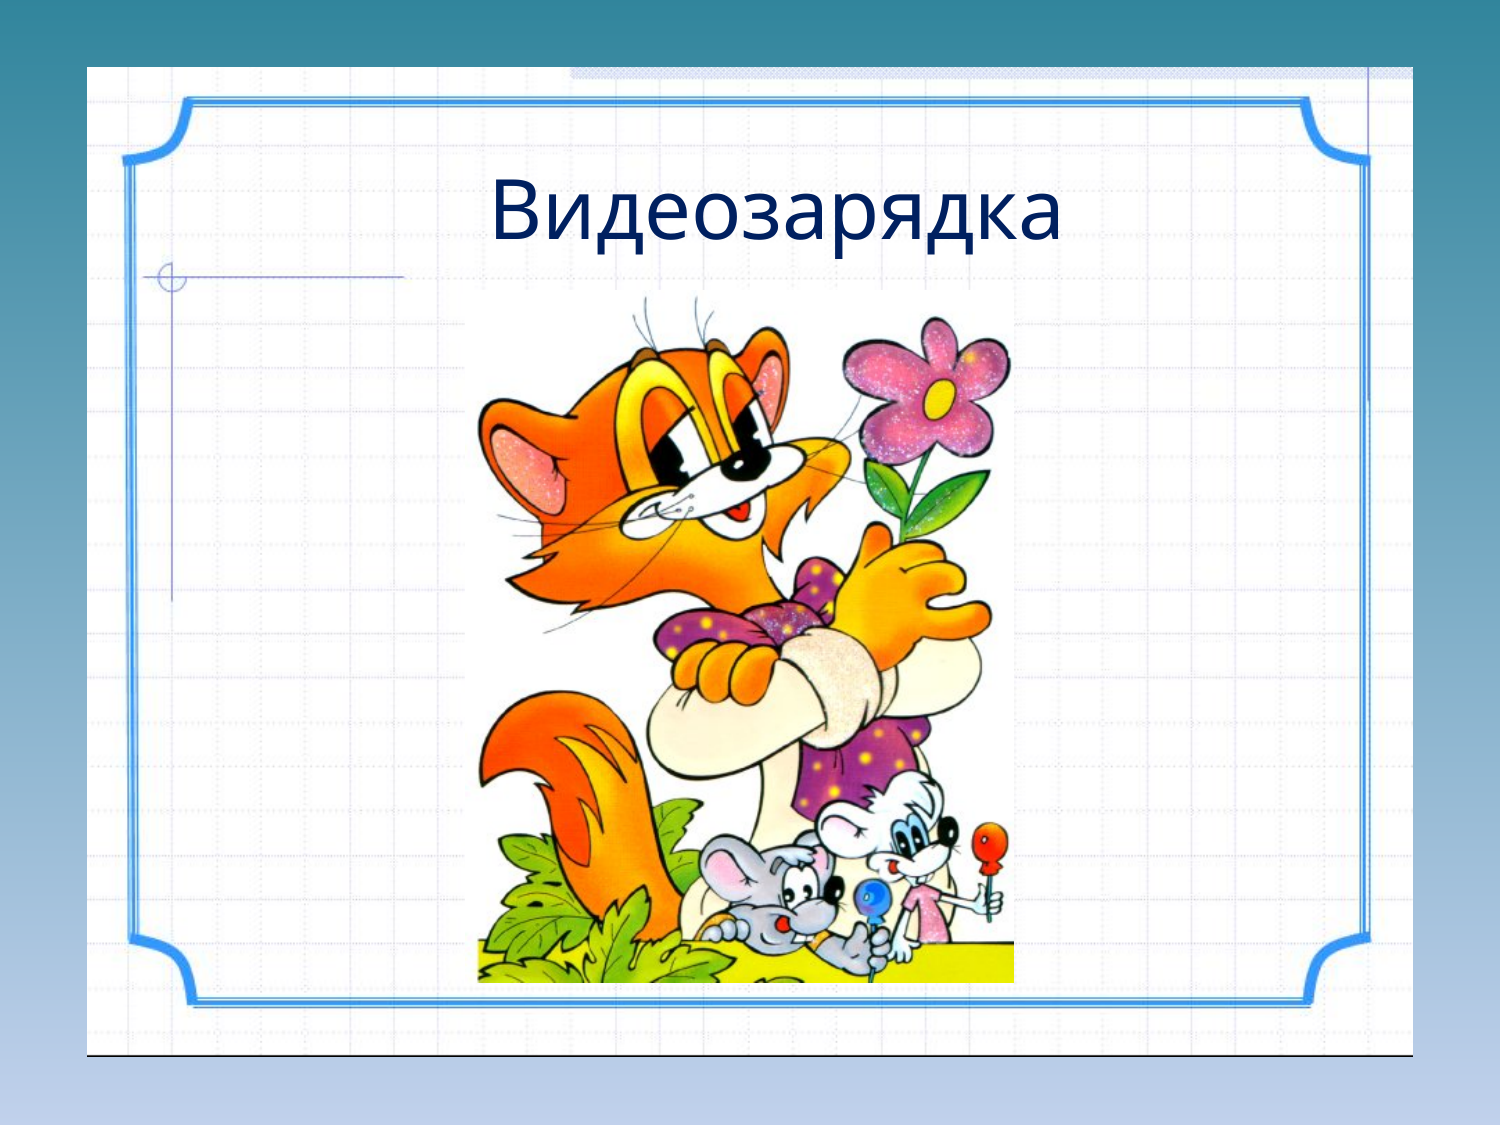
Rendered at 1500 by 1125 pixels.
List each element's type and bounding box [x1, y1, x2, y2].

picture [87, 67, 1413, 1058]
